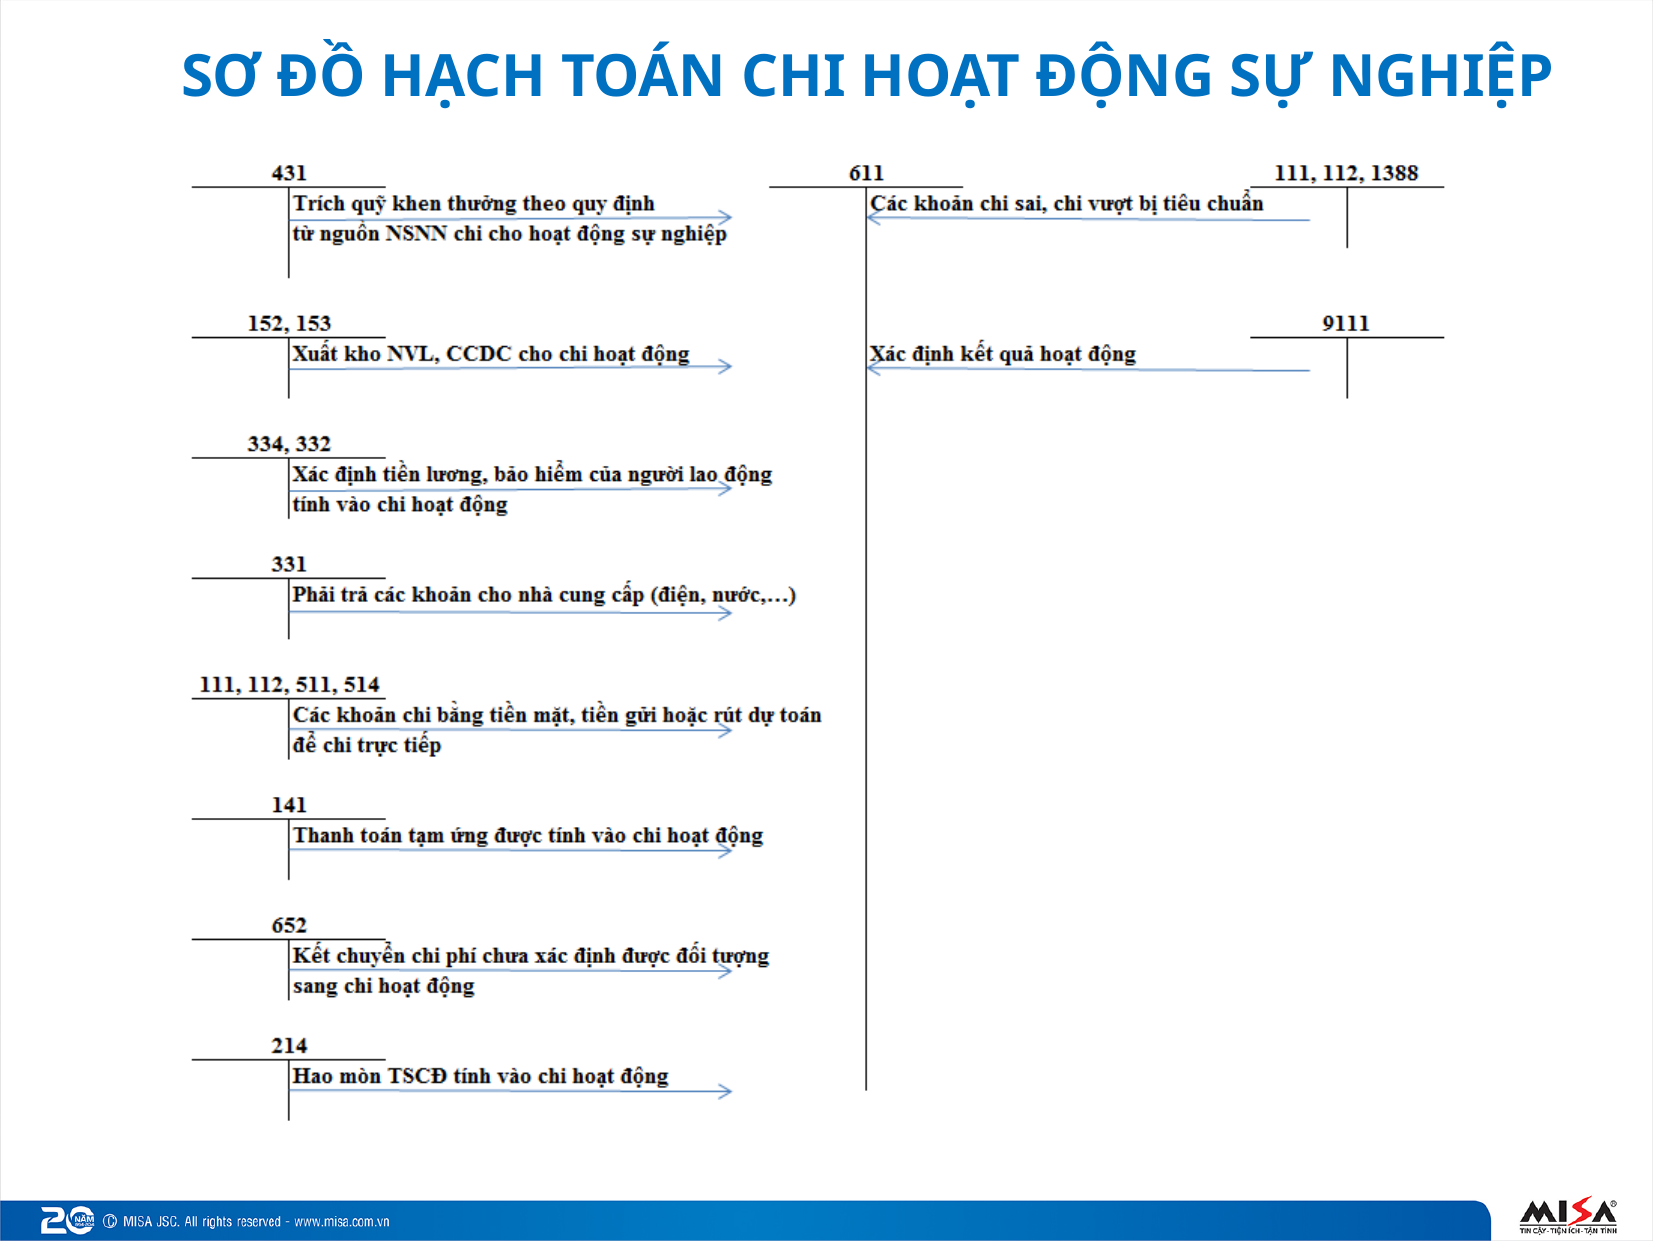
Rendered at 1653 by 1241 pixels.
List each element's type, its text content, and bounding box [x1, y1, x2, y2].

title SƠ ĐỒ HẠCH TOÁN CHI HOẠT ĐỘNG SỰ NGHIỆP [82, 32, 1653, 121]
picture [0, 0, 1653, 1241]
